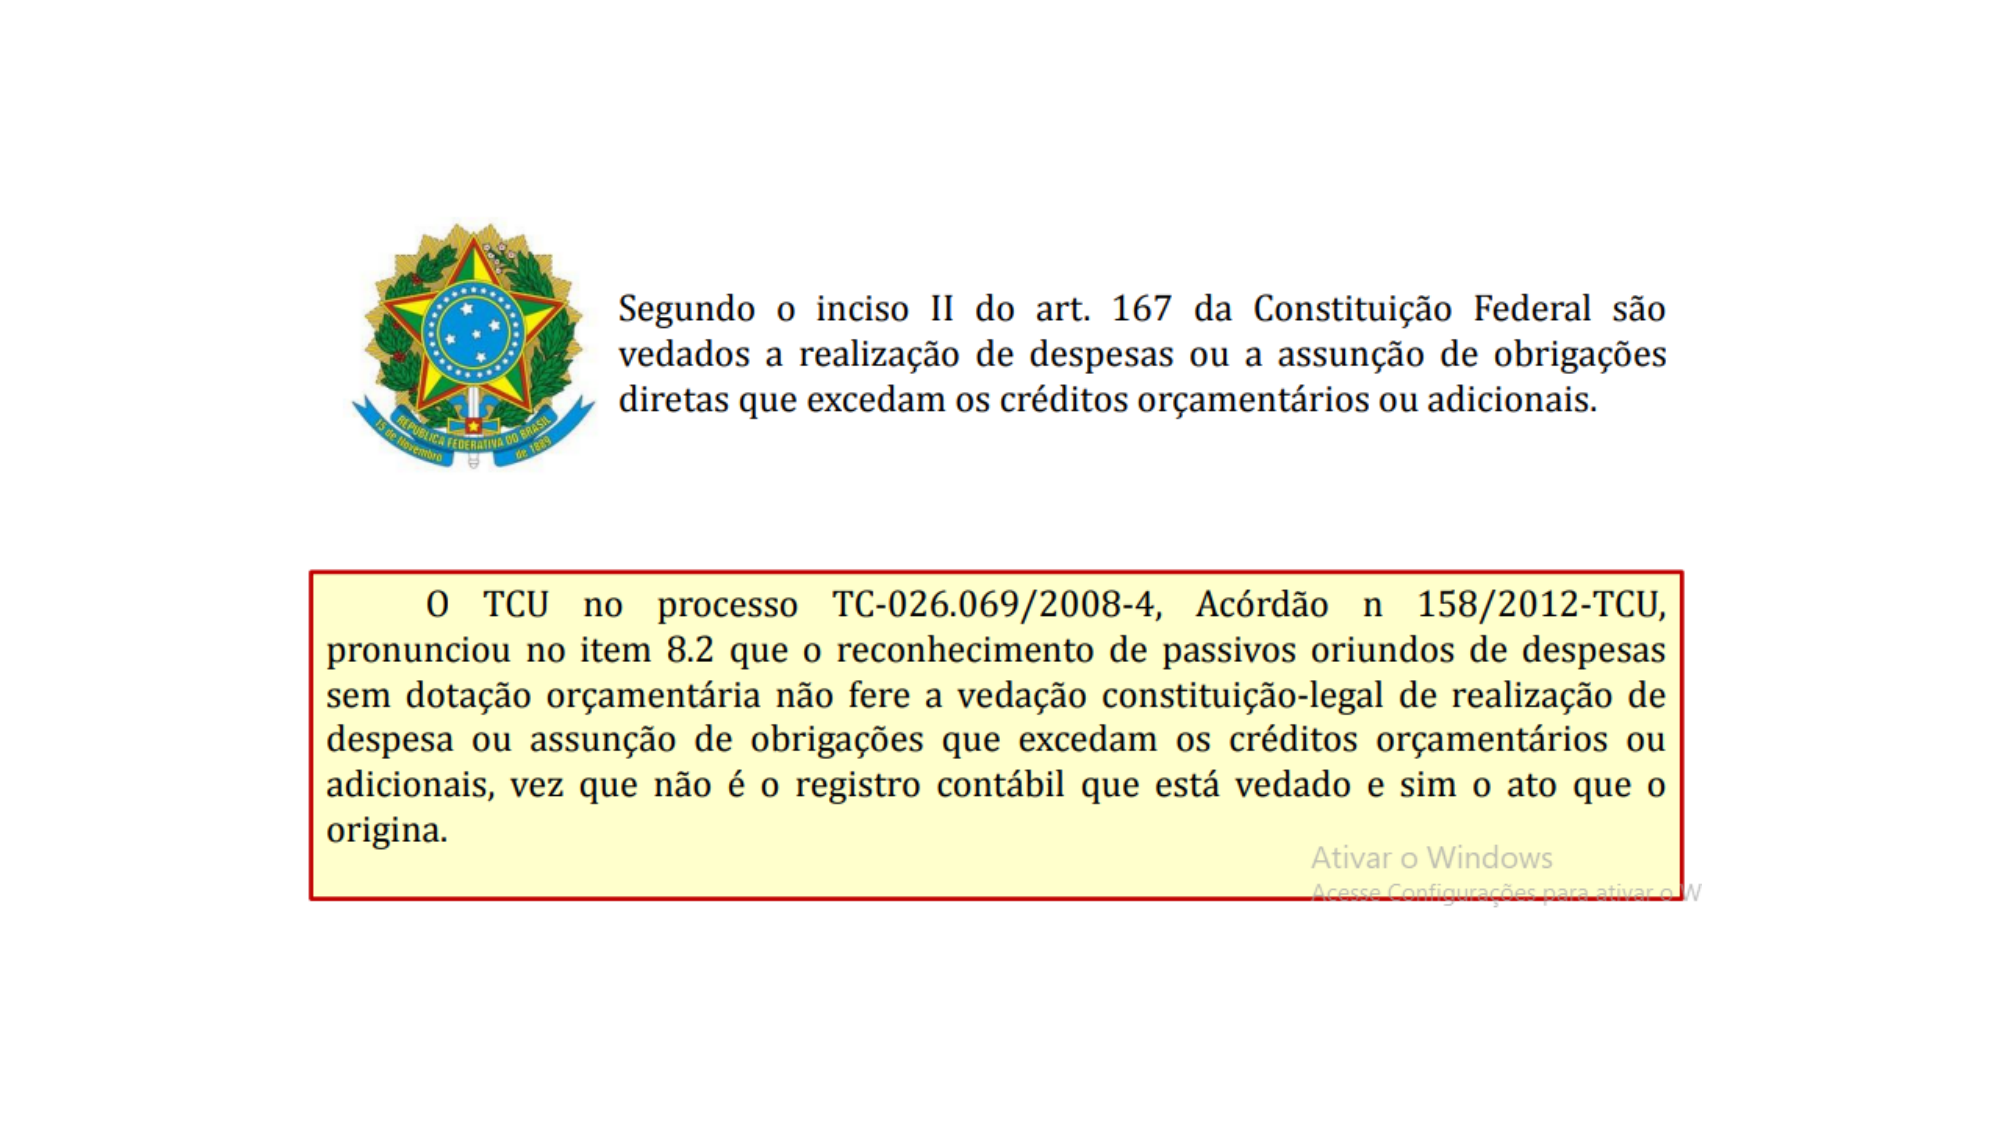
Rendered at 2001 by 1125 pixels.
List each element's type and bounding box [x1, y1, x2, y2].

picture [297, 207, 1703, 917]
